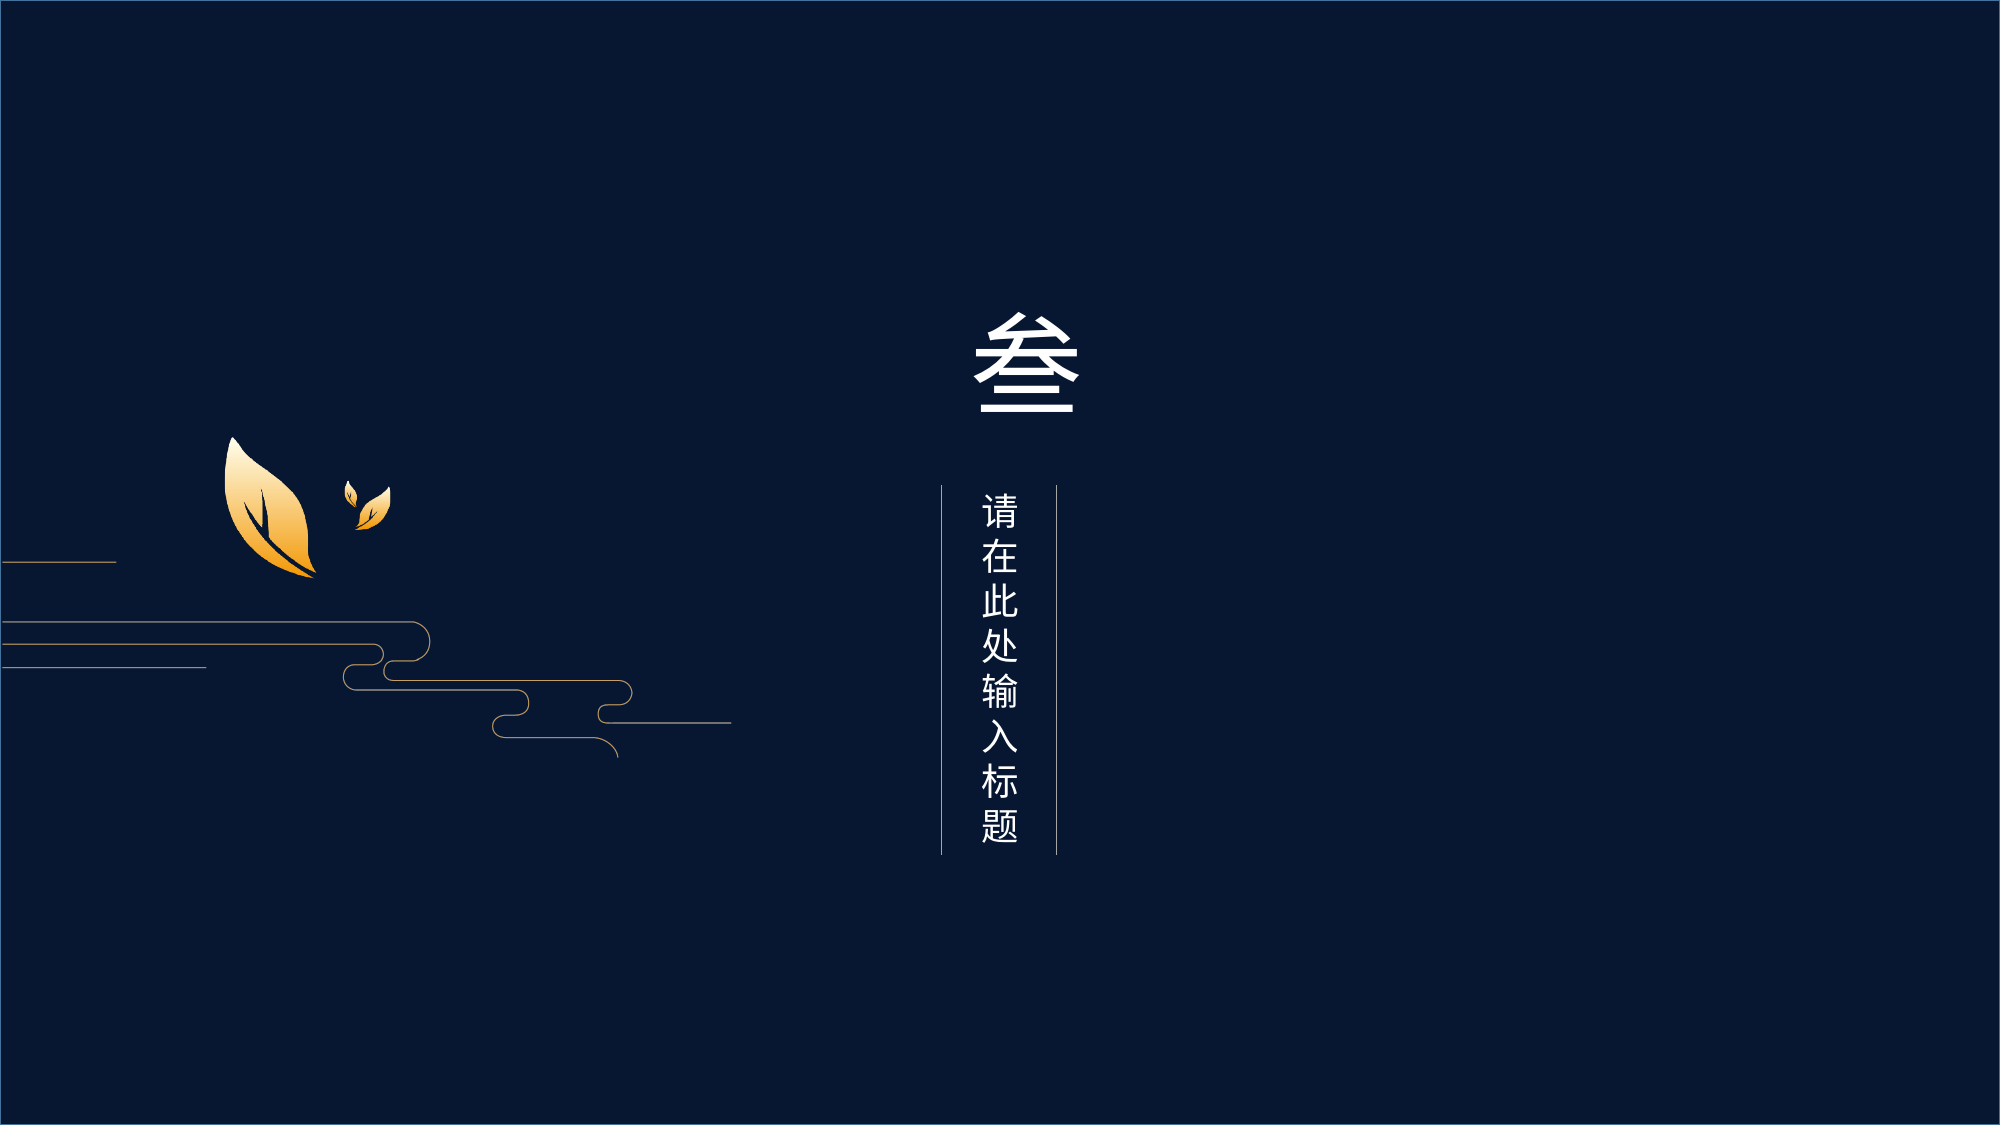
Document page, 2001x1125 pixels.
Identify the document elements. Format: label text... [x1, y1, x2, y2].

text_box 叁 [956, 287, 1041, 438]
text_box [0, 0, 2000, 1125]
picture [0, 437, 732, 758]
text_box 请在此处输入标题 [966, 480, 1029, 856]
